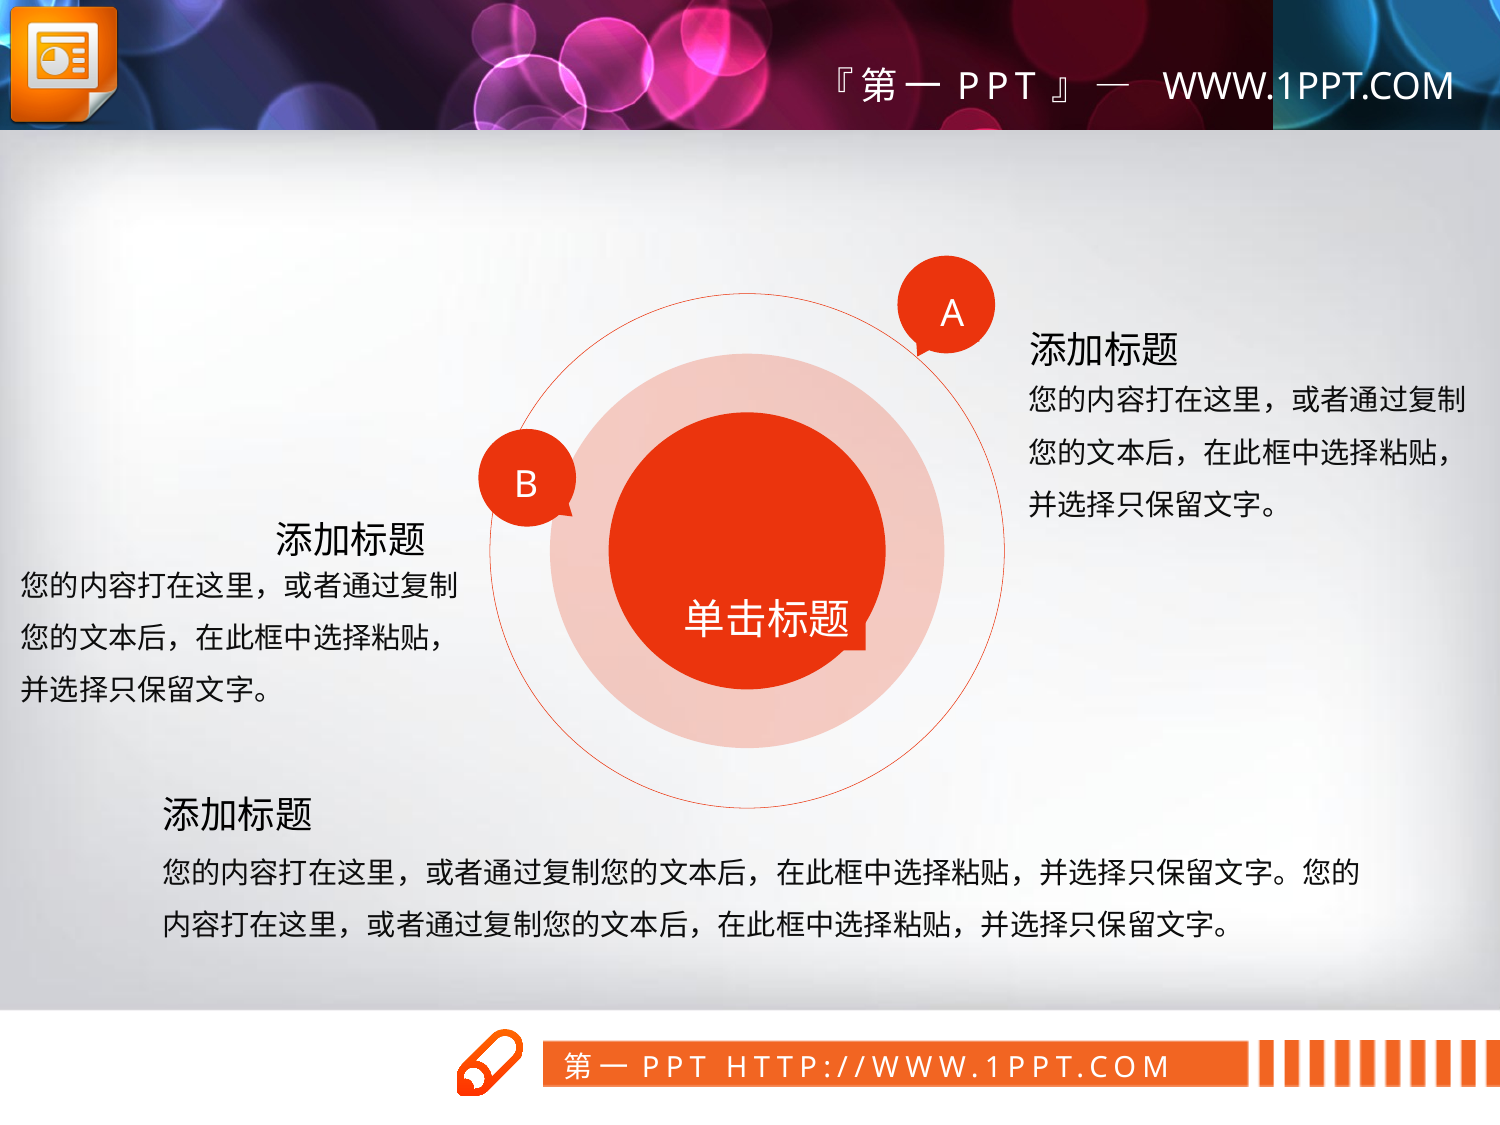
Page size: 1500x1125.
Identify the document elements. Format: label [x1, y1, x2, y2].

picture [543, 1040, 1500, 1087]
picture [0, 0, 1500, 1012]
text_box [477, 431, 586, 530]
text_box [1013, 318, 1485, 532]
text_box [487, 291, 1007, 782]
text_box [608, 412, 886, 690]
text_box [5, 508, 477, 717]
text_box [146, 783, 1402, 1004]
text_box [895, 255, 994, 364]
